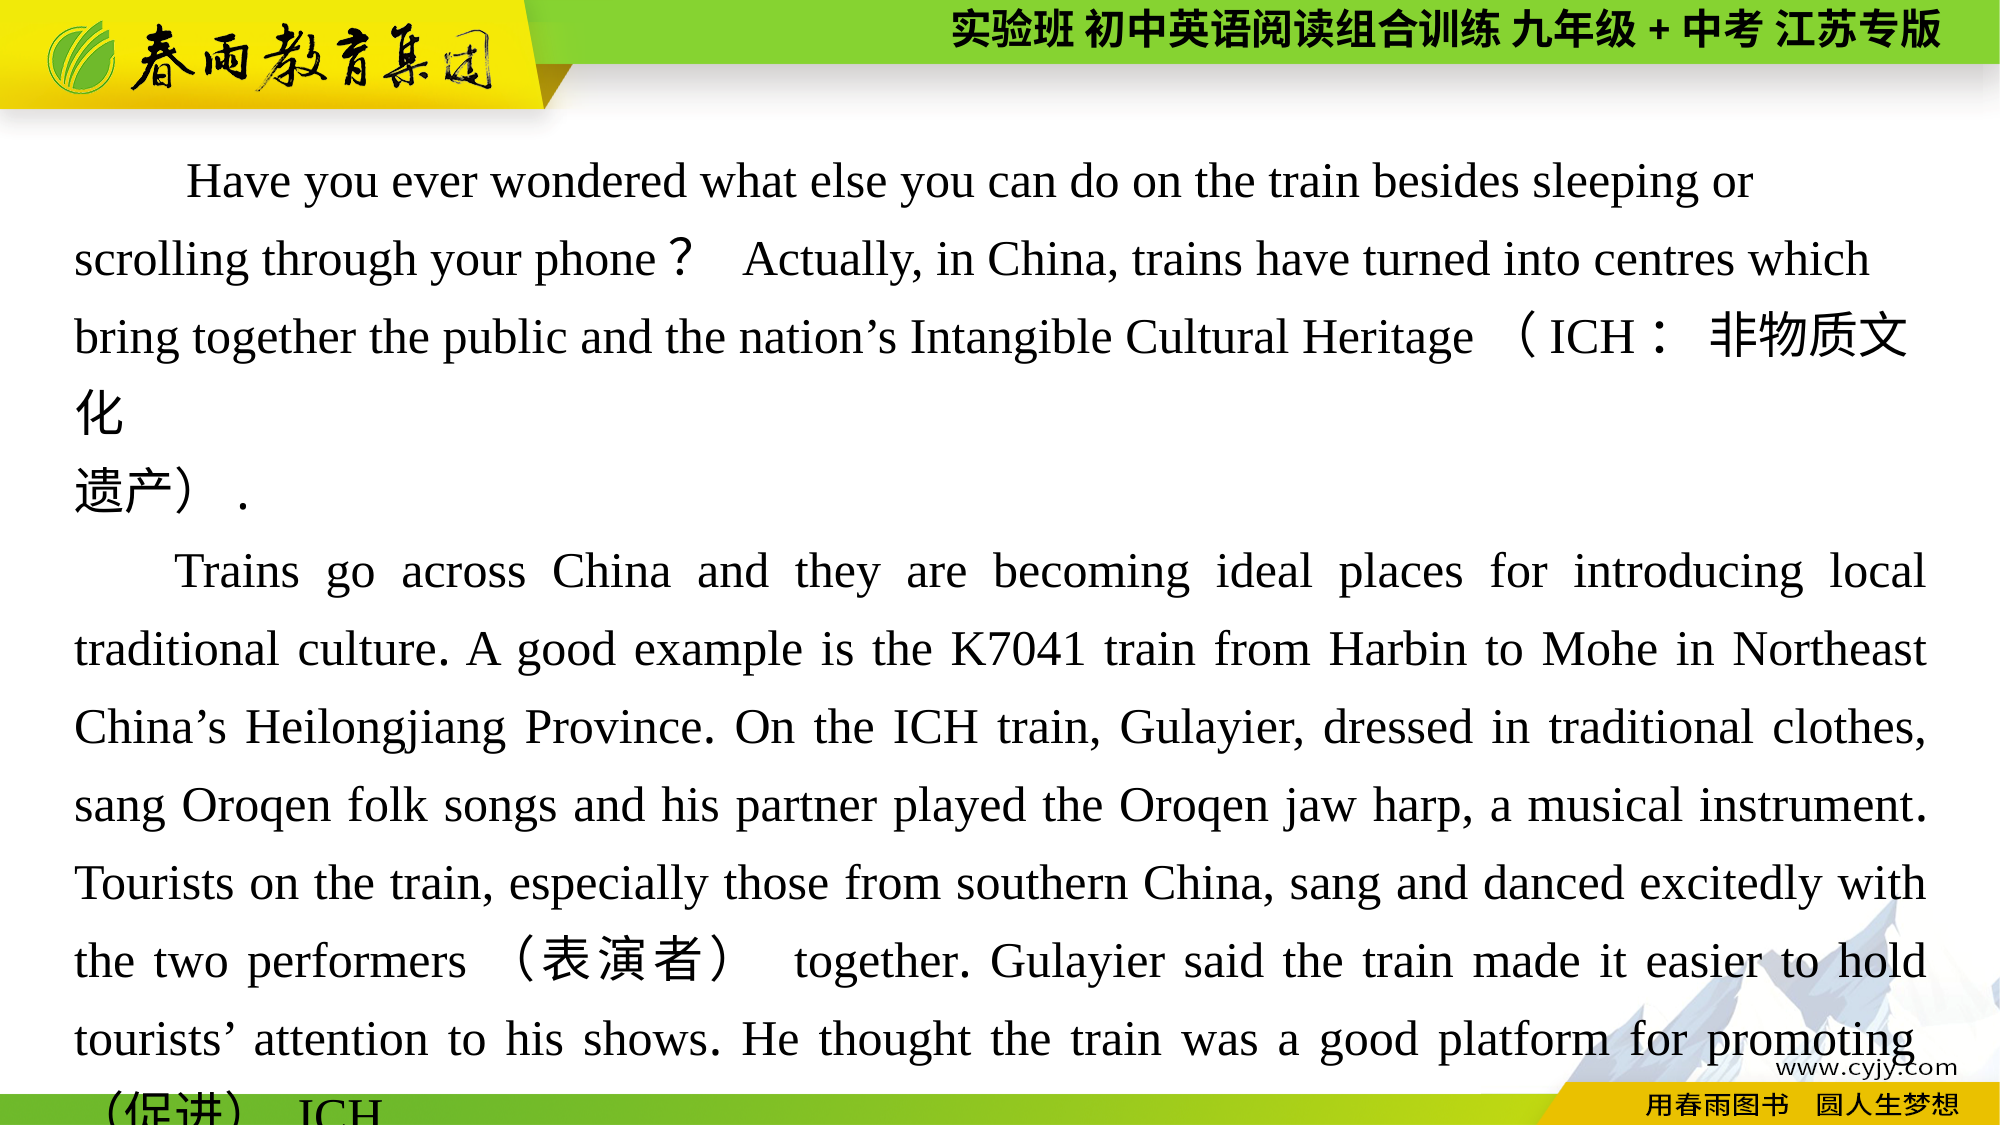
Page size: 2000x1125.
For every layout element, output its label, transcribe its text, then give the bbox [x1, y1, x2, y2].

picture [0, 0, 2000, 1125]
list Have you ever wondered what else you can do on the train besides sleeping or scrolling through your phone？ Actually, in China, trains have turned into centres which bring together the public and the nation’s Intangible Cultural Heritage（ICH： 非物质文化 遗产）. Trains go across China and they are becoming ideal places for introducing local traditional culture. A good example is the K7041 train from Harbin to Mohe in Northeast China’s Heilongjiang Province. On the ICH train, Gulayier, dressed in traditional clothes, sang Oroqen folk songs and his partner played the Oroqen jaw harp, a musical instrument. Tourists on the train, especially those from southern China, sang and danced excitedly with the two performers（表演者） together. Gulayier said the train made it easier to hold tourists’ attention to his shows. He thought the train was a good platform for promoting（促进） ICH. [59, 122, 1944, 1075]
